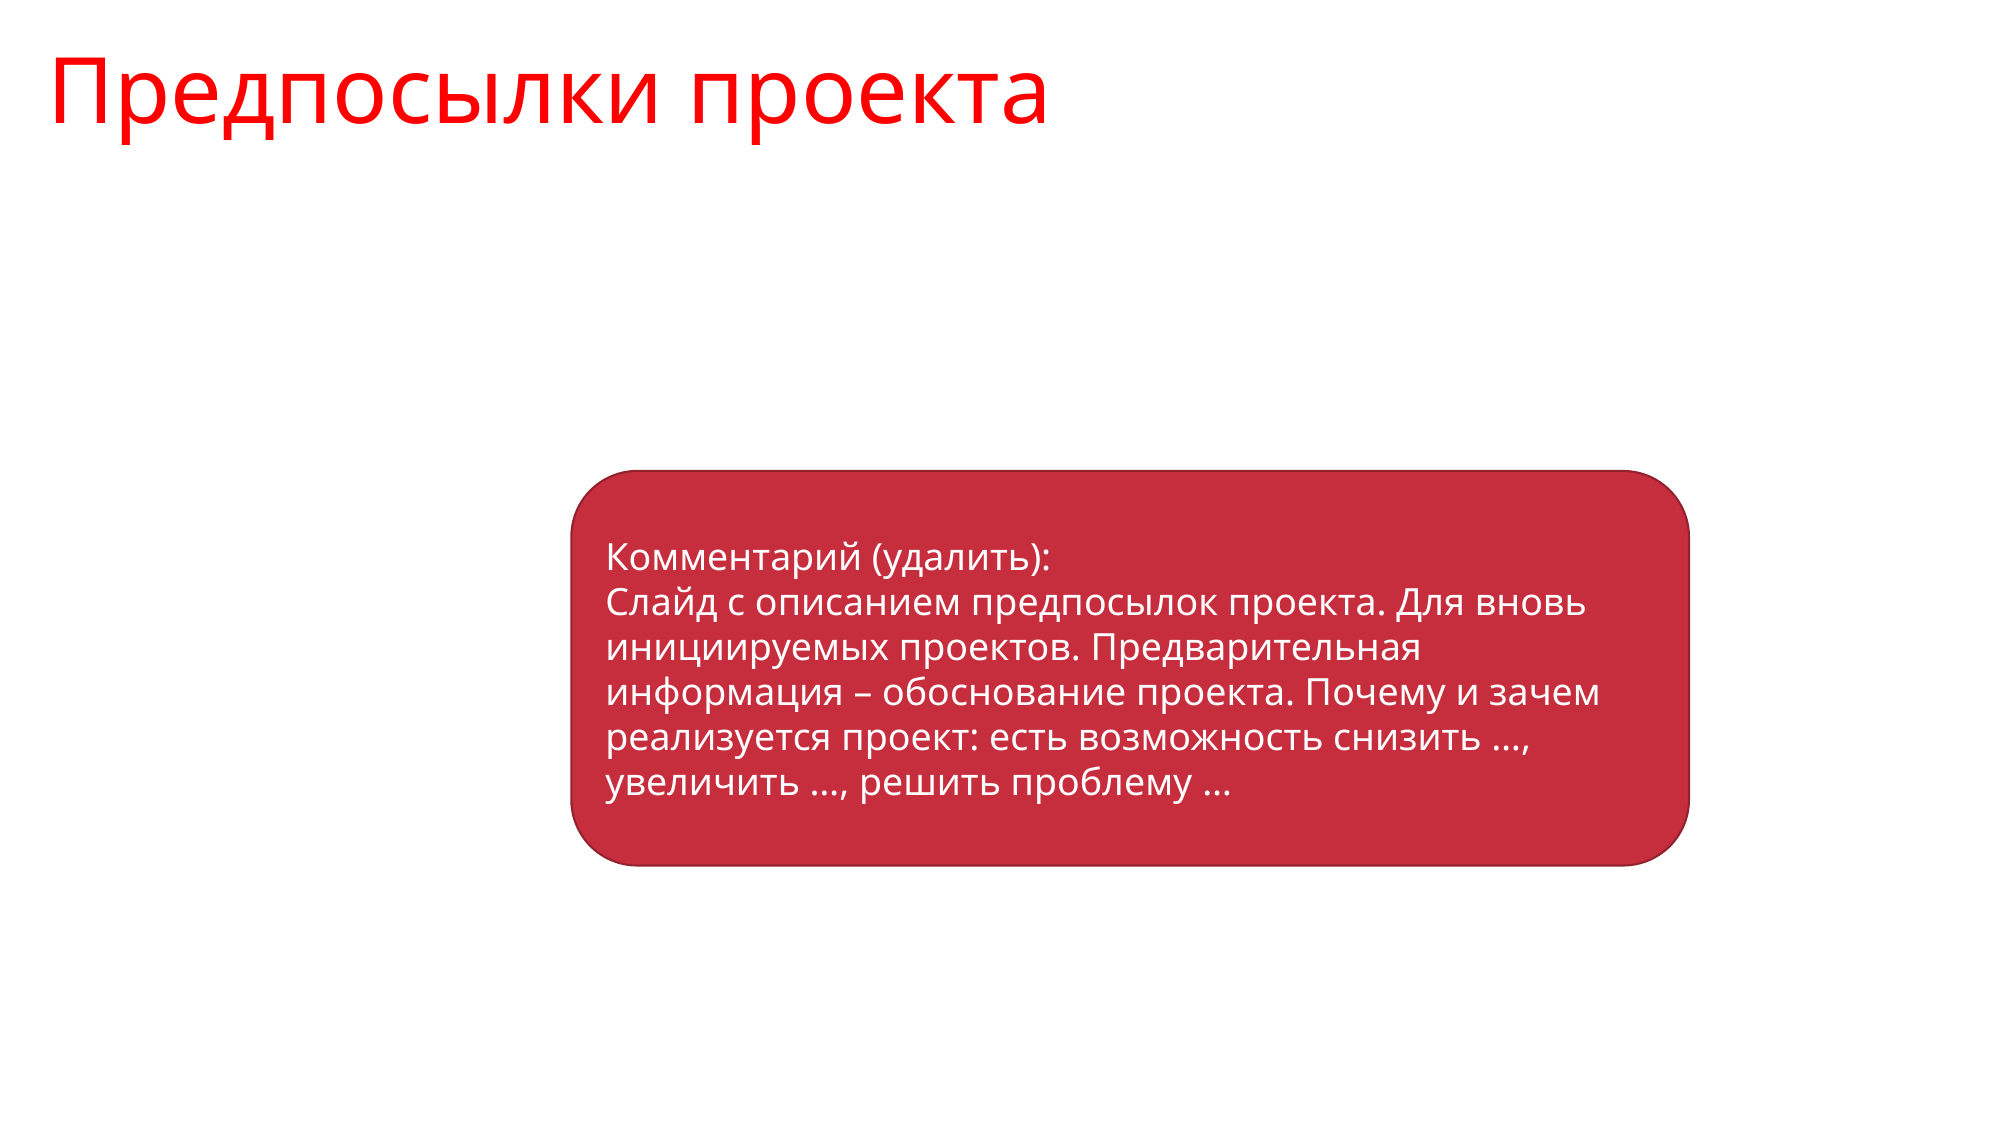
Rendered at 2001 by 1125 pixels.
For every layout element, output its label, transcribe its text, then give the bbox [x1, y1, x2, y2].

title Предпосылки проекта [32, 0, 1756, 174]
text_box Комментарий (удалить): Слайд с описанием предпосылок проекта. Для вновь инициируемых проектов. Предварительная информация – обоснование проекта. Почему и зачем реализуется проект: есть возможность снизить …, увеличить …, решить проблему … [570, 469, 1691, 867]
